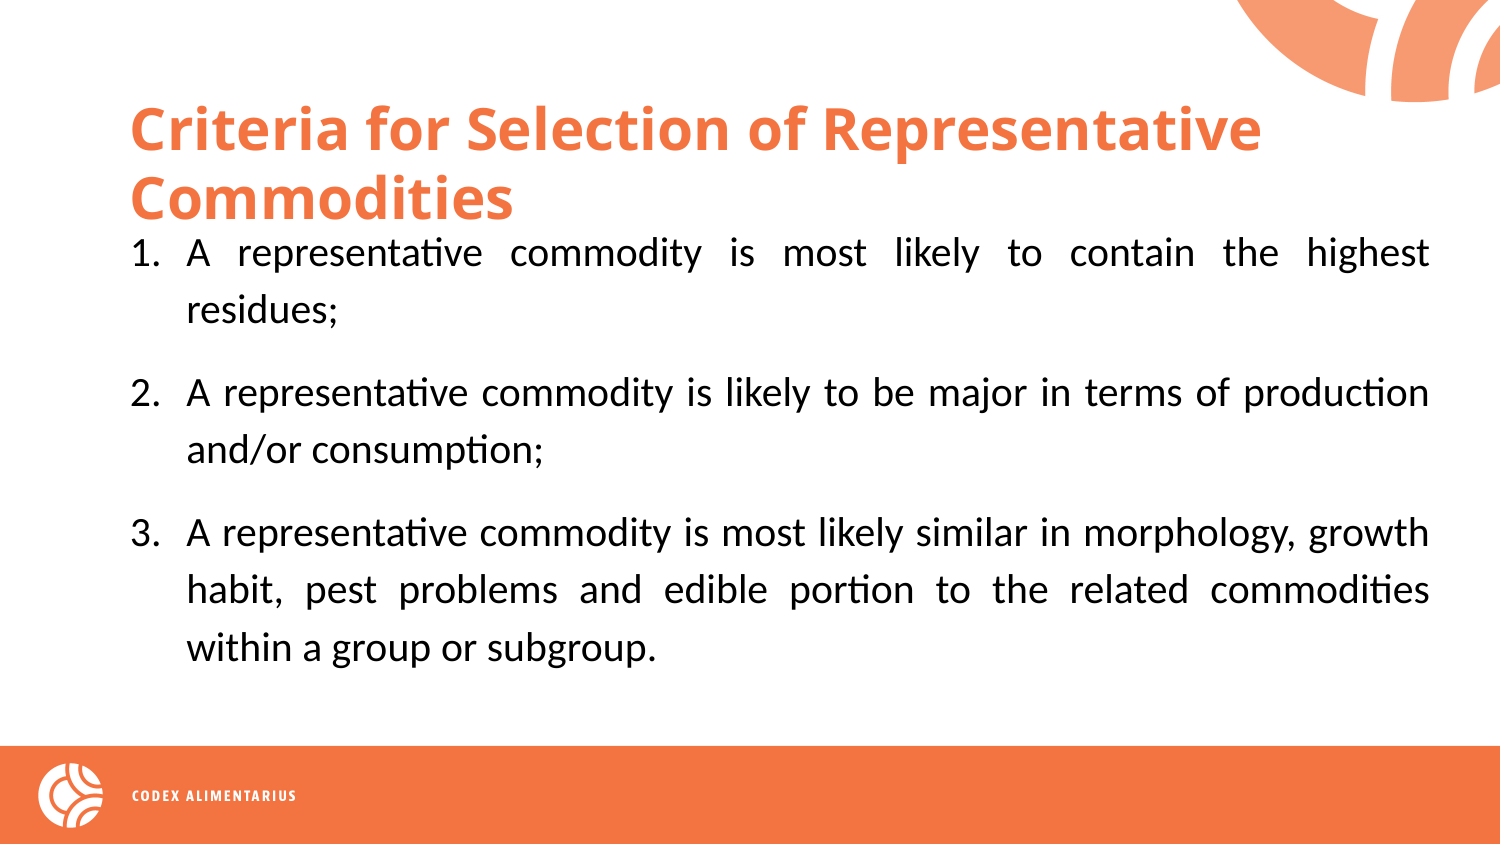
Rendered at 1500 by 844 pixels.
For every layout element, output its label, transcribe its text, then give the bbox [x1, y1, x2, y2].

text_box A representative commodity is most likely to contain the highest residues; A representative commodity is likely to be major in terms of production and/or consumption; A representative commodity is most likely similar in morphology, growth habit, pest problems and edible portion to the related commodities within a group or subgroup. [129, 302, 1431, 783]
text_box Criteria for Selection of Representative Commodities [129, 91, 1473, 302]
picture [0, 0, 1500, 844]
